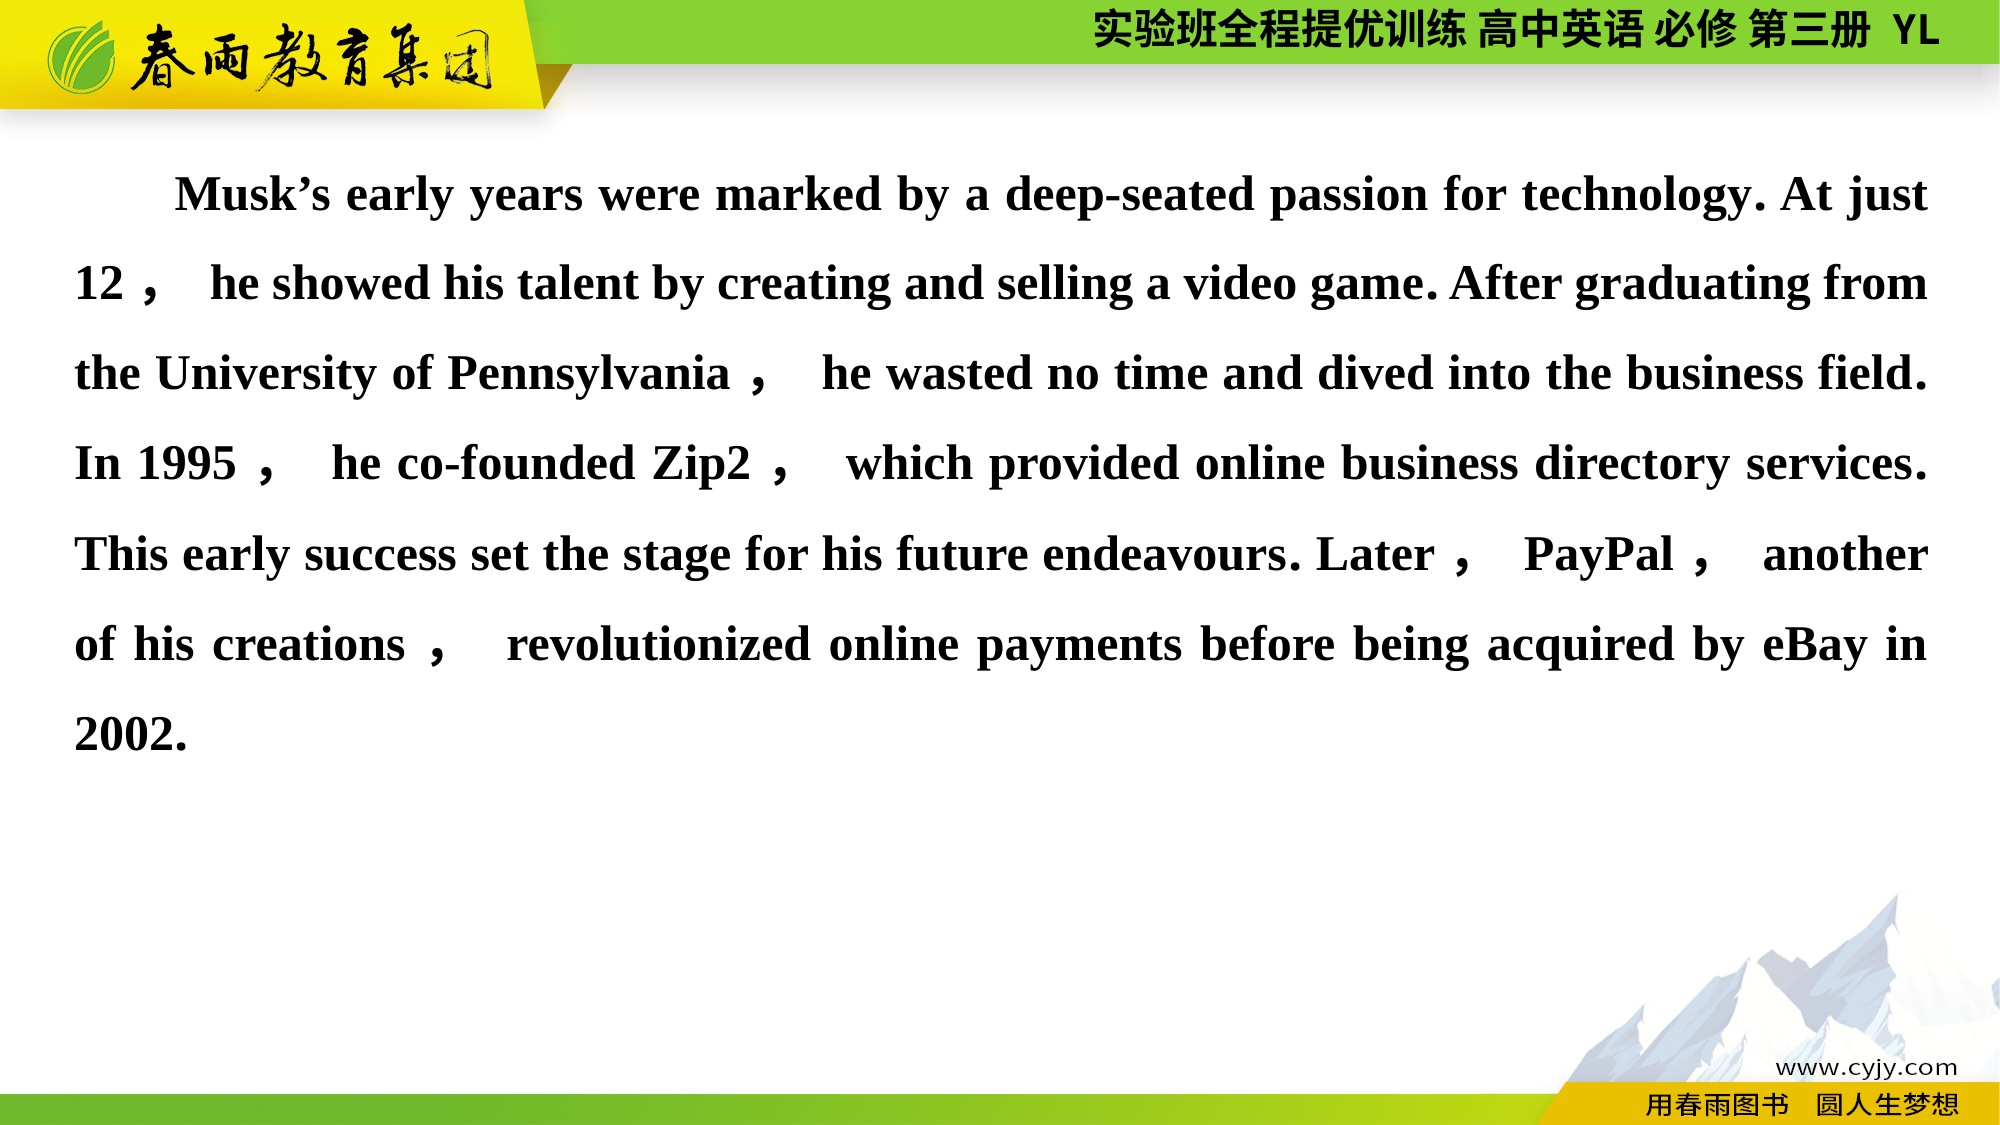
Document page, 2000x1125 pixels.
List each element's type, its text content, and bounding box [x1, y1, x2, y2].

list Musk’s early years were marked by a deep-seated passion for technology. At just 12， he showed his talent by creating and selling a video game. After graduating from the University of Pennsylvania， he wasted no time and dived into the business field. In 1995， he co-founded Zip2， which provided online business directory services. This early success set the stage for his future endeavours. Later， PayPal， another of his creations， revolutionized online payments before being acquired by eBay in 2002. [59, 122, 1944, 763]
picture [0, 0, 2000, 1125]
